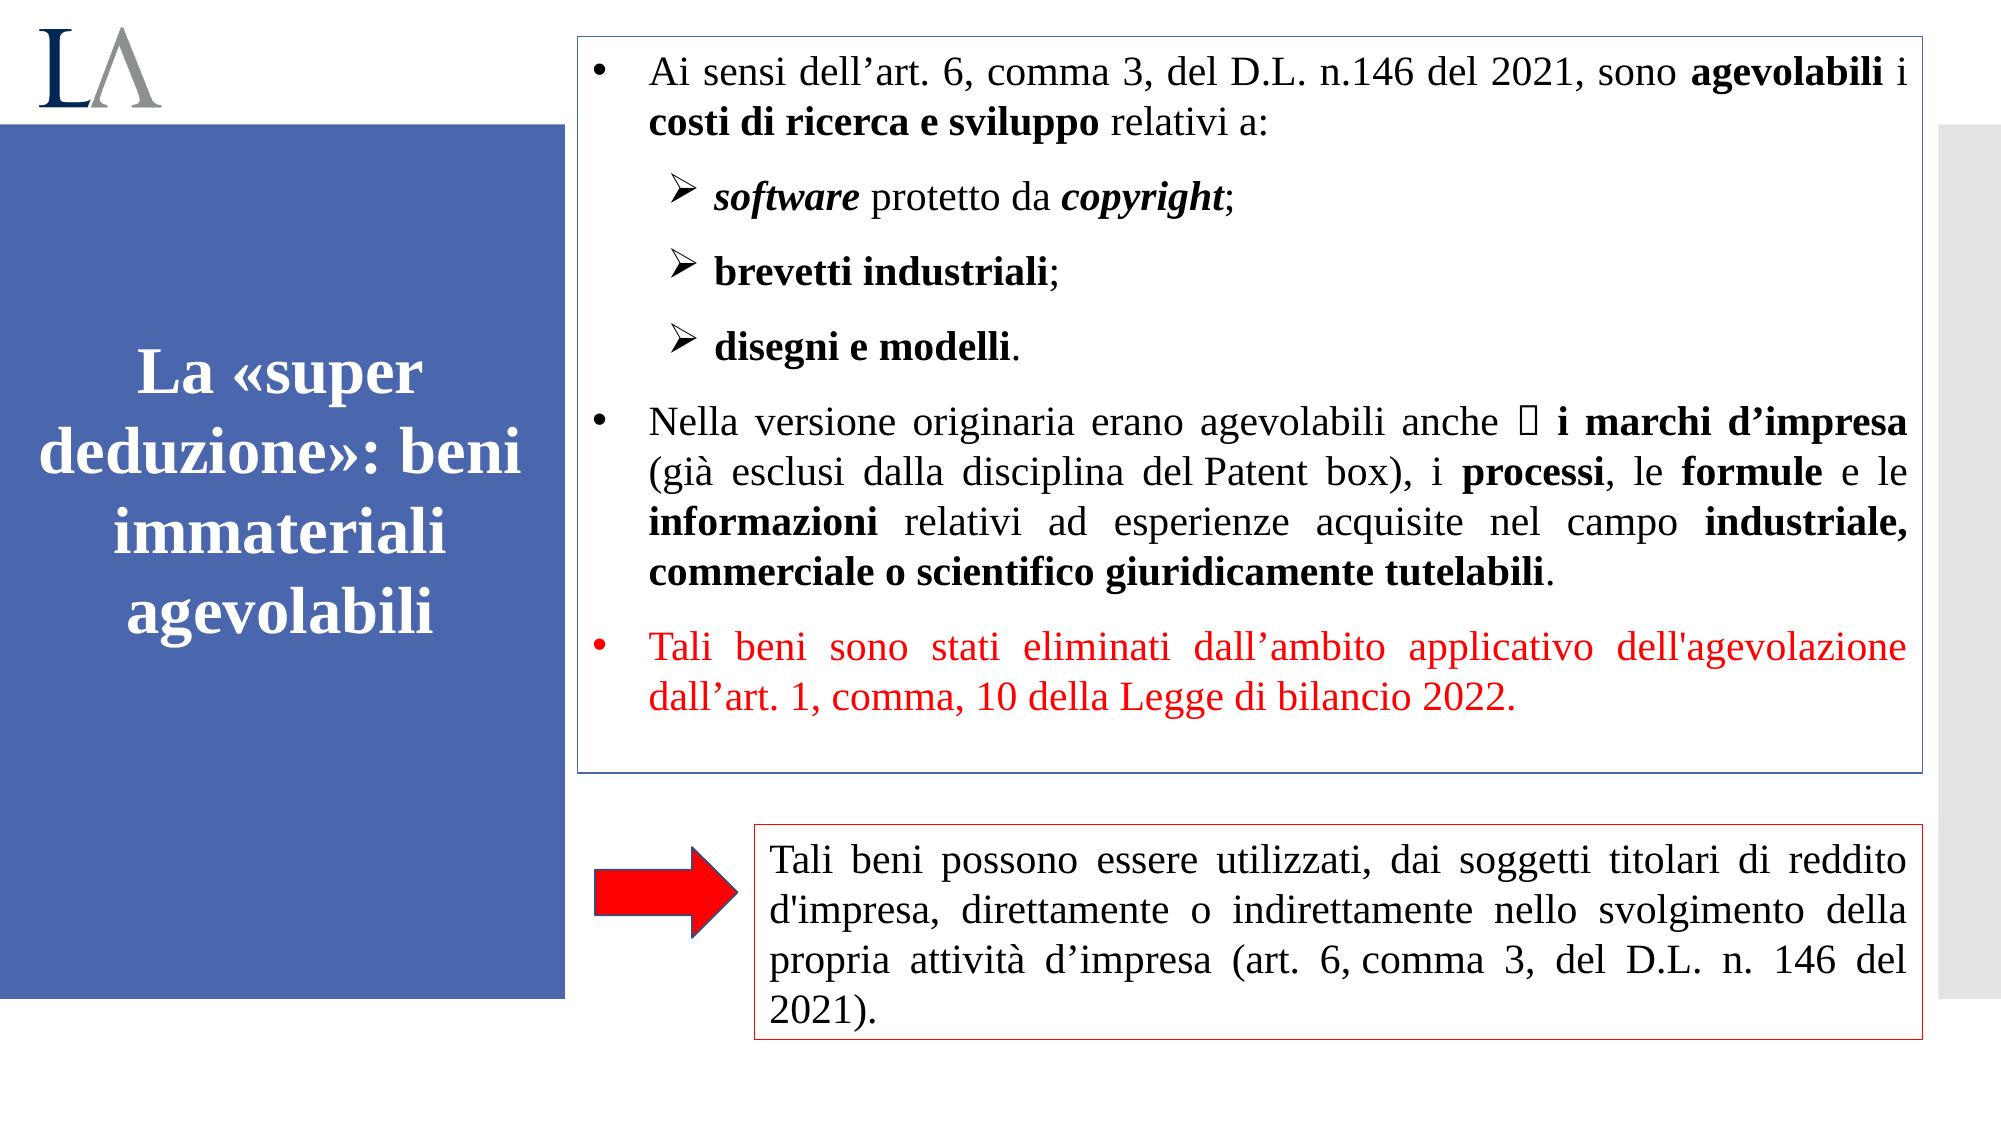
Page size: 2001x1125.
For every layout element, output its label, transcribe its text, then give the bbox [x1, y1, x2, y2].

text_box Tali beni possono essere utilizzati, dai soggetti titolari di reddito d'impresa, direttamente o indirettamente nello svolgimento della propria attività d’impresa (art. 6, comma 3, del D.L. n. 146 del 2021). [754, 824, 1923, 1040]
text_box [594, 846, 739, 939]
text_box La «super deduzione»: beni immateriali agevolabili [21, 319, 540, 655]
picture [0, 15, 280, 115]
text_box Ai sensi dell’art. 6, comma 3, del D.L. n.146 del 2021, sono agevolabili i costi di ricerca e sviluppo relativi a: software protetto da copyright; brevetti industriali; disegni e modelli. Nella versione originaria erano agevolabili anche  i marchi d’impresa (già esclusi dalla disciplina del Patent box), i processi, le formule e le informazioni relativi ad esperienze acquisite nel campo industriale, commerciale o scientifico giuridicamente tutelabili. Tali beni sono stati eliminati dall’ambito applicativo dell'agevolazione dall’art. 1, comma, 10 della Legge di bilancio 2022. [577, 36, 1923, 774]
